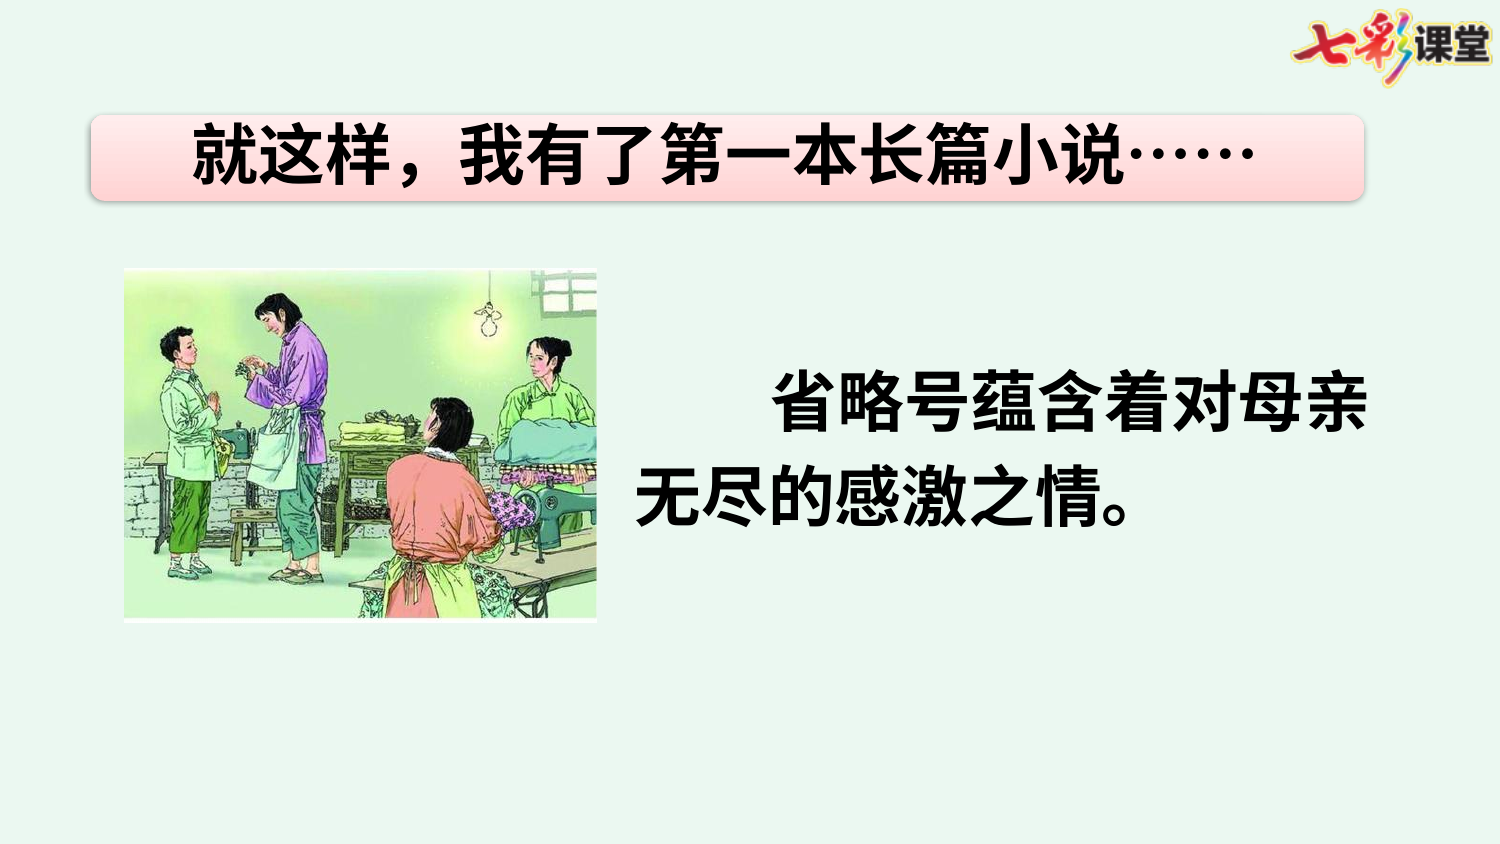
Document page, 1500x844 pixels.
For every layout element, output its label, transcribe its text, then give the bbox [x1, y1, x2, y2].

picture [123, 268, 597, 623]
picture [1289, 8, 1495, 89]
text_box 省略号蕴含着对母亲无尽的感激之情。 [620, 336, 1388, 543]
text_box 就这样，我有了第一本长篇小说…… [90, 114, 1365, 201]
